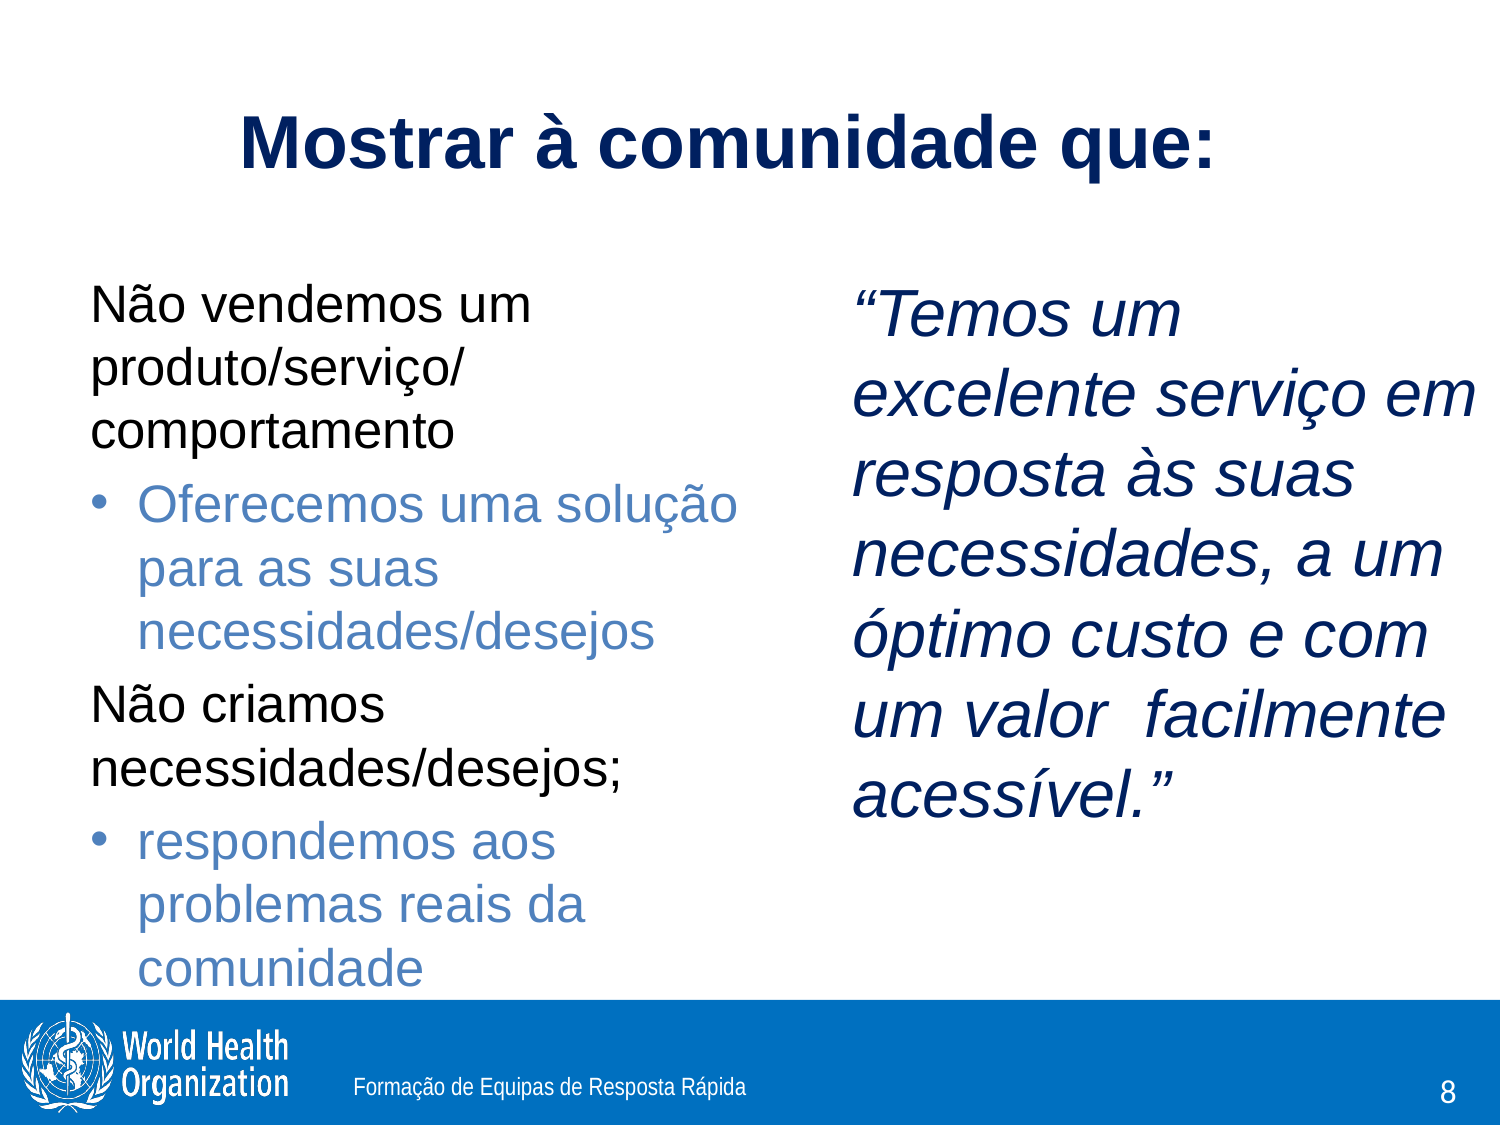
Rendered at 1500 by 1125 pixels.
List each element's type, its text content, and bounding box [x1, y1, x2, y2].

list “Temos um excelente serviço em resposta às suas necessidades, a um óptimo custo e com um valor facilmente acessível.” [837, 262, 1500, 1005]
list Não vendemos um produto/serviço/ comportamento Oferecemos uma solução para as suas necessidades/desejos Não criamos necessidades/desejos; respondemos aos problemas reais da comunidade [75, 262, 798, 1005]
picture [21, 1012, 288, 1113]
title Mostrar à comunidade que: [75, 45, 1425, 233]
